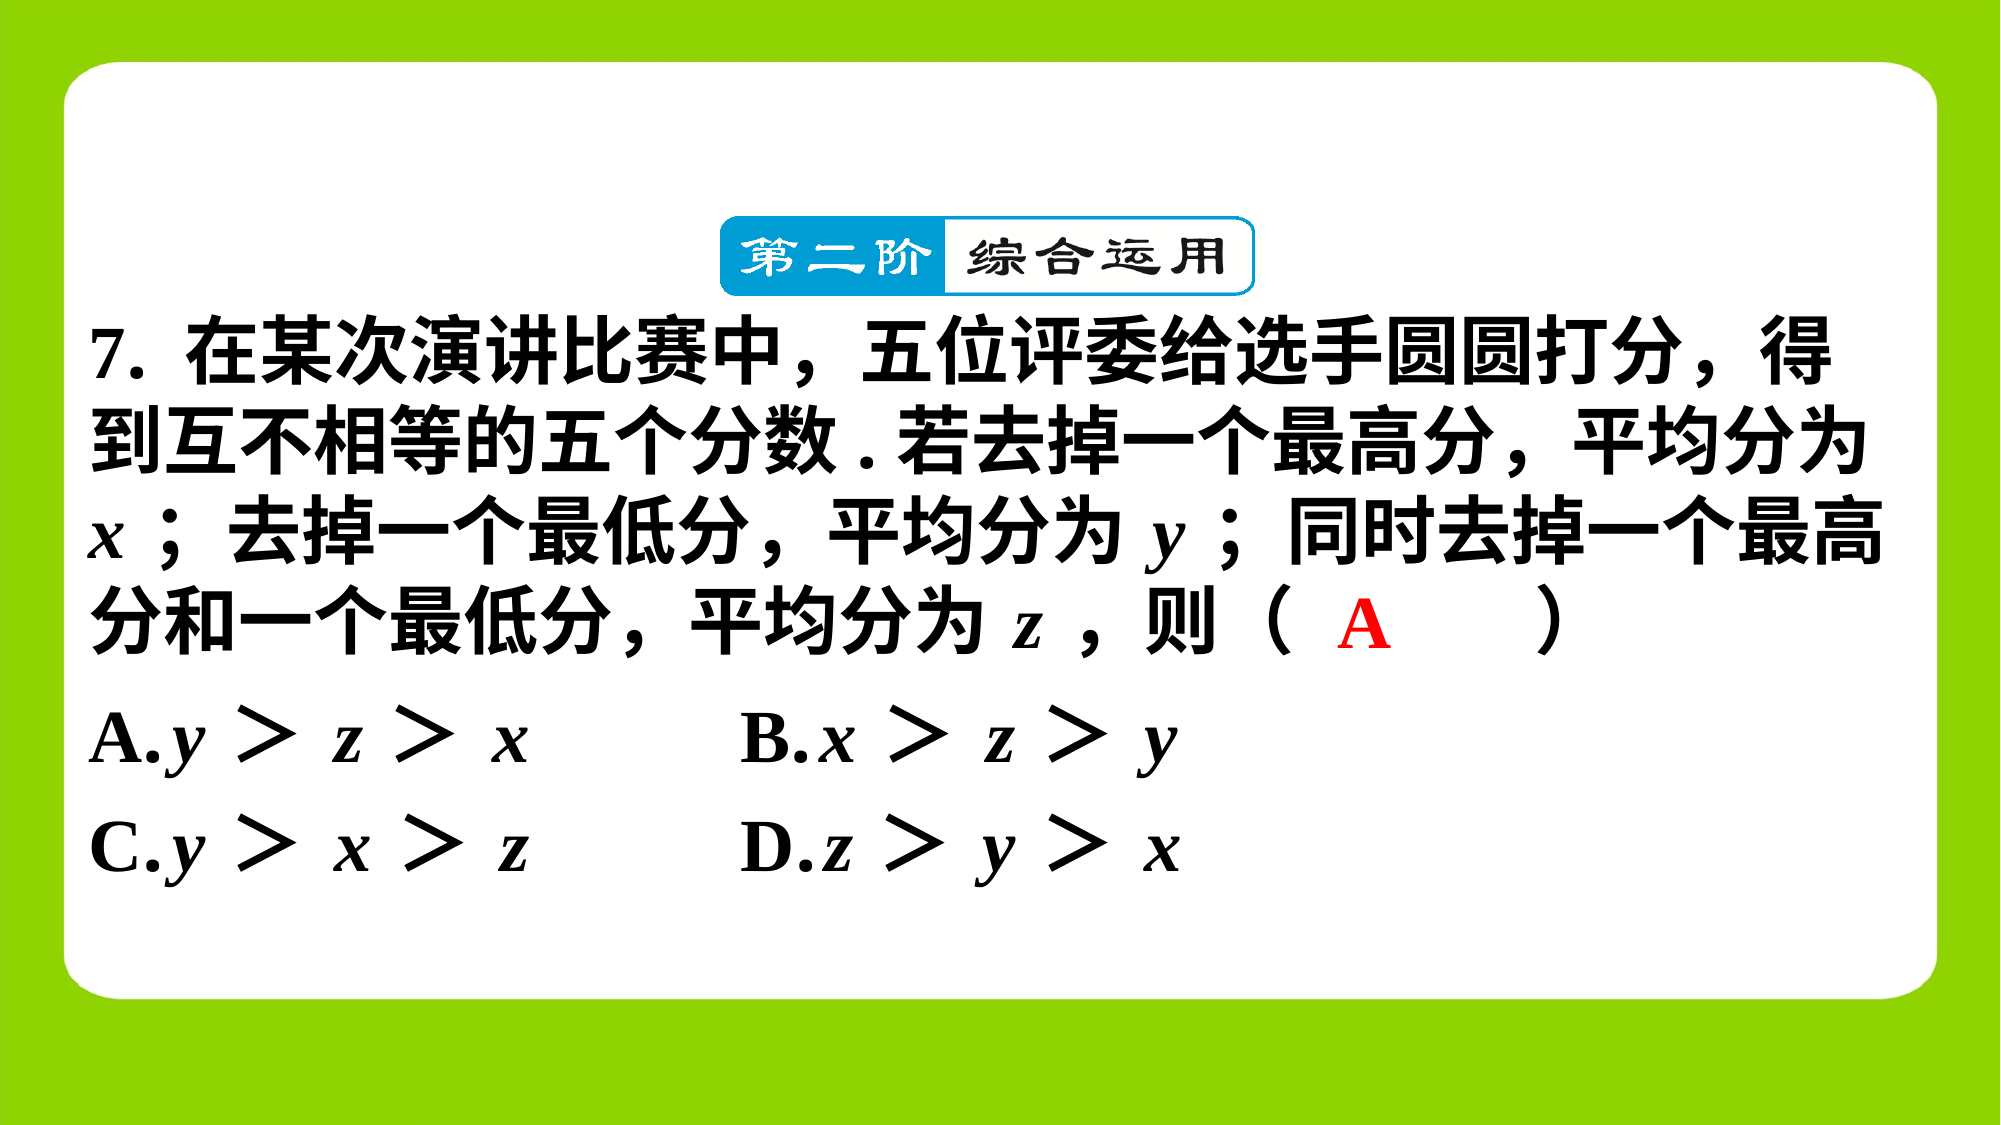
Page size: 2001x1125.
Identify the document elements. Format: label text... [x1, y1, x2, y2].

table_cell C. y＞x＞z [89, 784, 741, 894]
table_header A. y＞z＞x [89, 675, 741, 784]
table_cell D. z＞y＞x [741, 784, 1240, 894]
picture [0, 0, 2001, 1125]
table_header B. x＞z＞y [741, 675, 1240, 784]
text_box 7. 在某次演讲比赛中，五位评委给选手圆圆打分，得 到互不相等的五个分数.若去掉一个最高分，平均分为 x；去掉一个最低分，平均分为y；同时去掉一个最高 分和一个最低分，平均分为z，则（ A ） [88, 303, 1974, 667]
text_box A [1322, 565, 1407, 672]
text_box [720, 210, 1260, 289]
